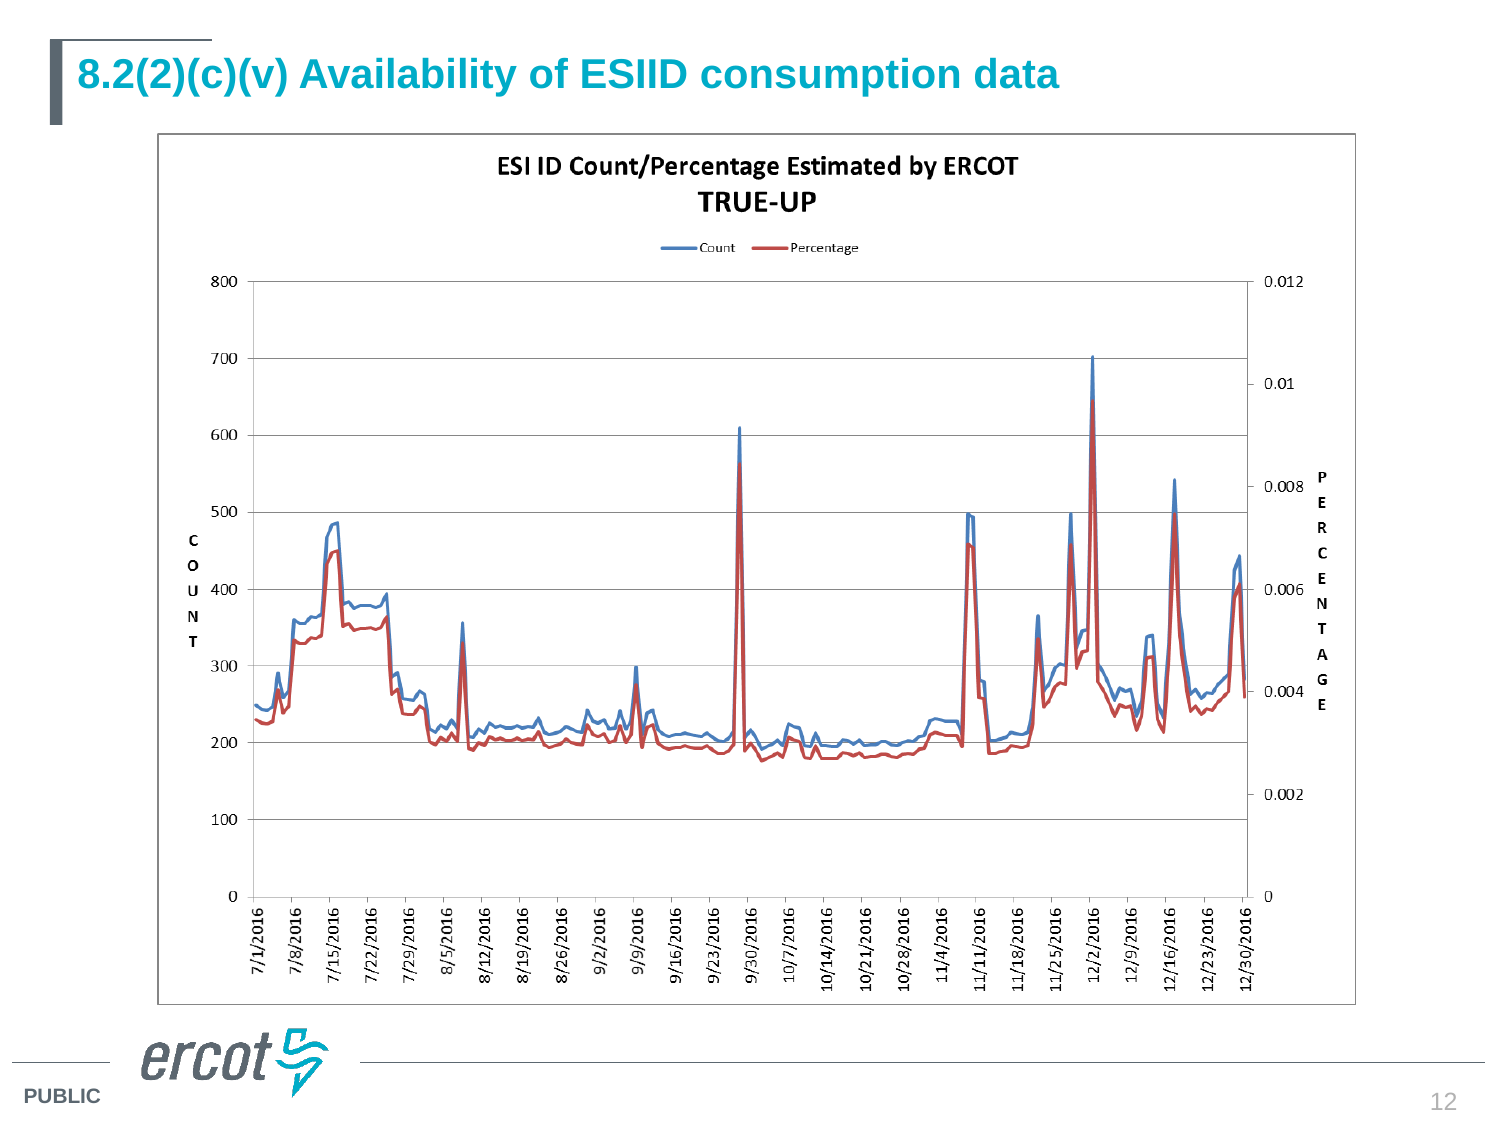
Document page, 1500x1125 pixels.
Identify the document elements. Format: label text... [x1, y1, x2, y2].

picture [156, 133, 1356, 1005]
title 8.2(2)(c)(v) Availability of ESIID consumption data [62, 39, 1450, 228]
slide_number 12 [1412, 1076, 1475, 1125]
picture [137, 1024, 332, 1100]
